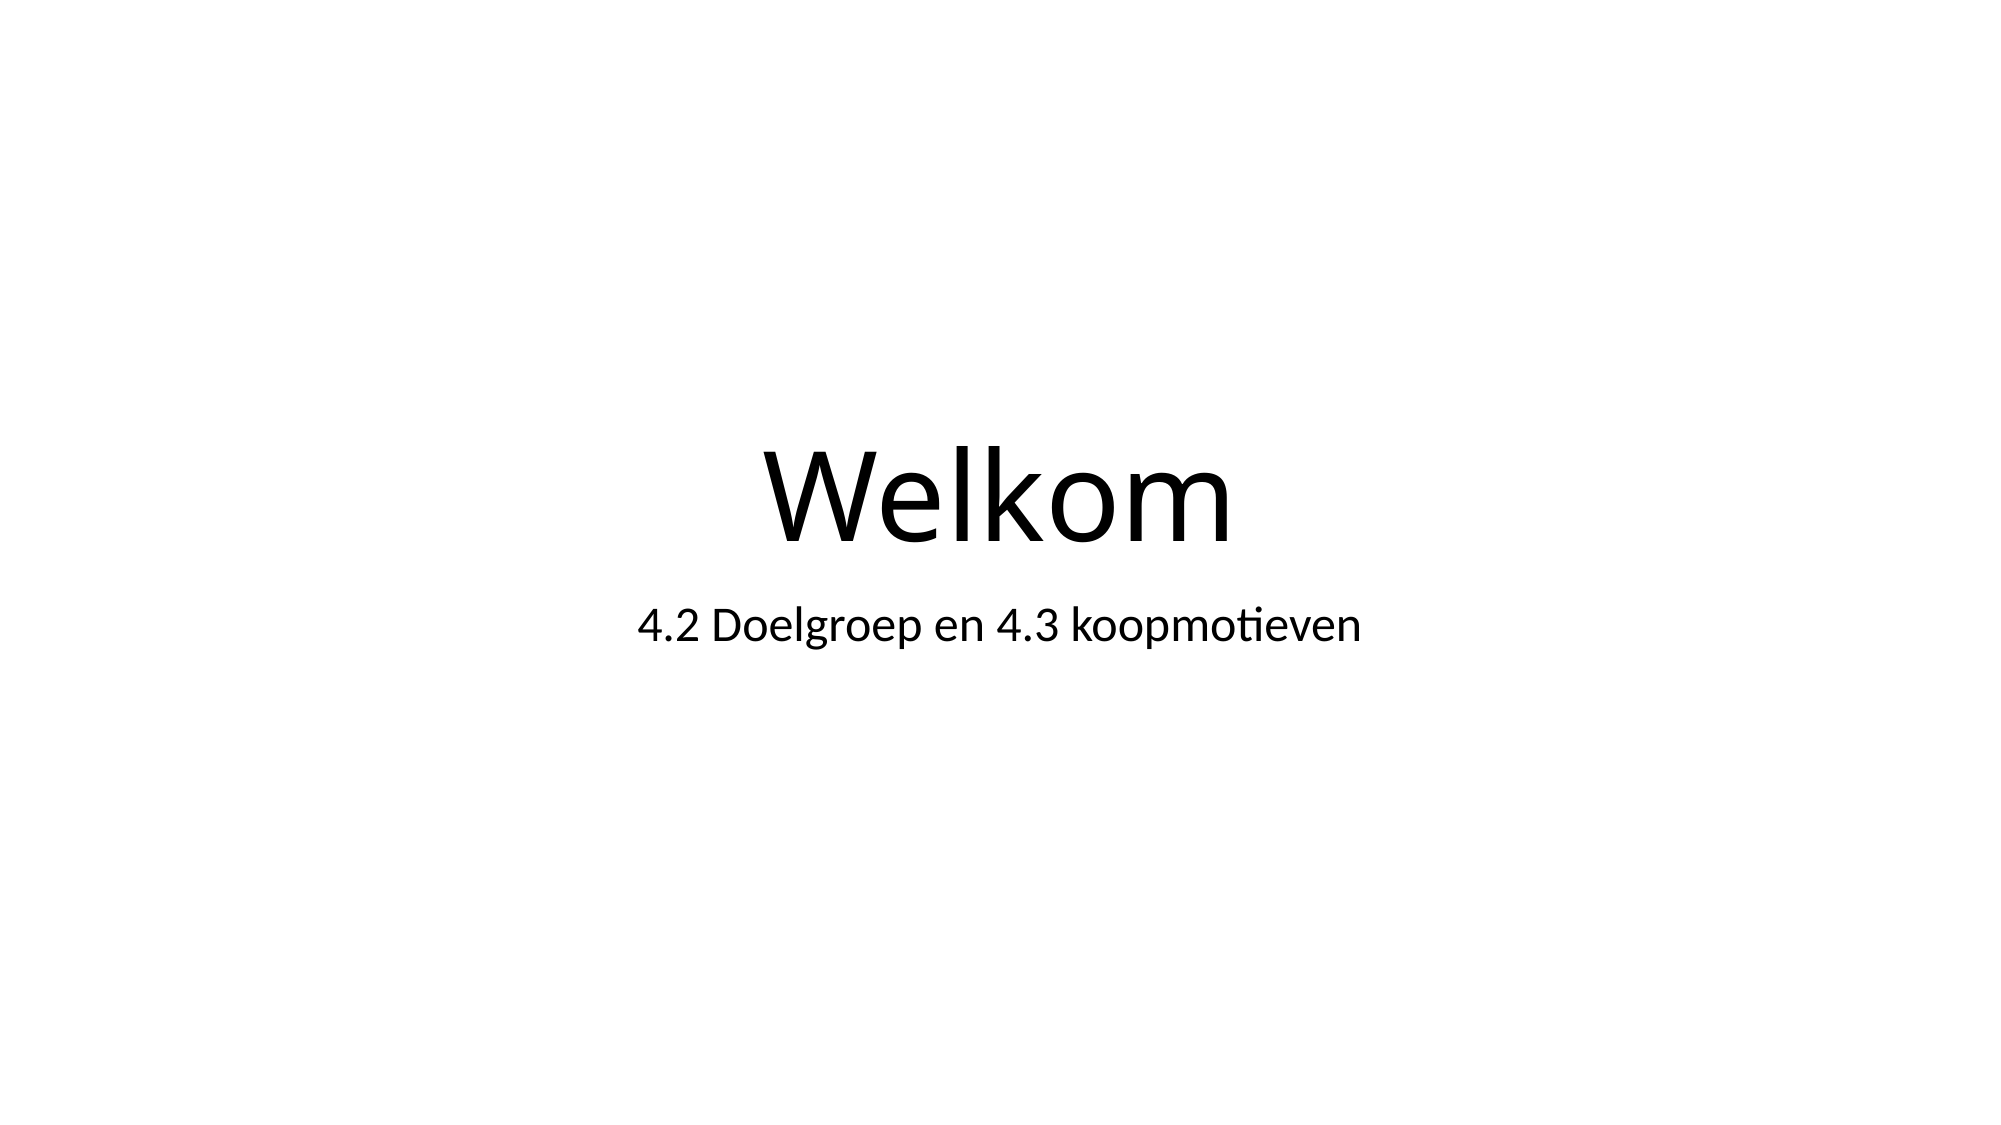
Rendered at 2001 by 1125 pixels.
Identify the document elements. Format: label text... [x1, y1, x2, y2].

subtitle 4.2 Doelgroep en 4.3 koopmotieven [249, 590, 1750, 863]
title Welkom [249, 184, 1750, 576]
